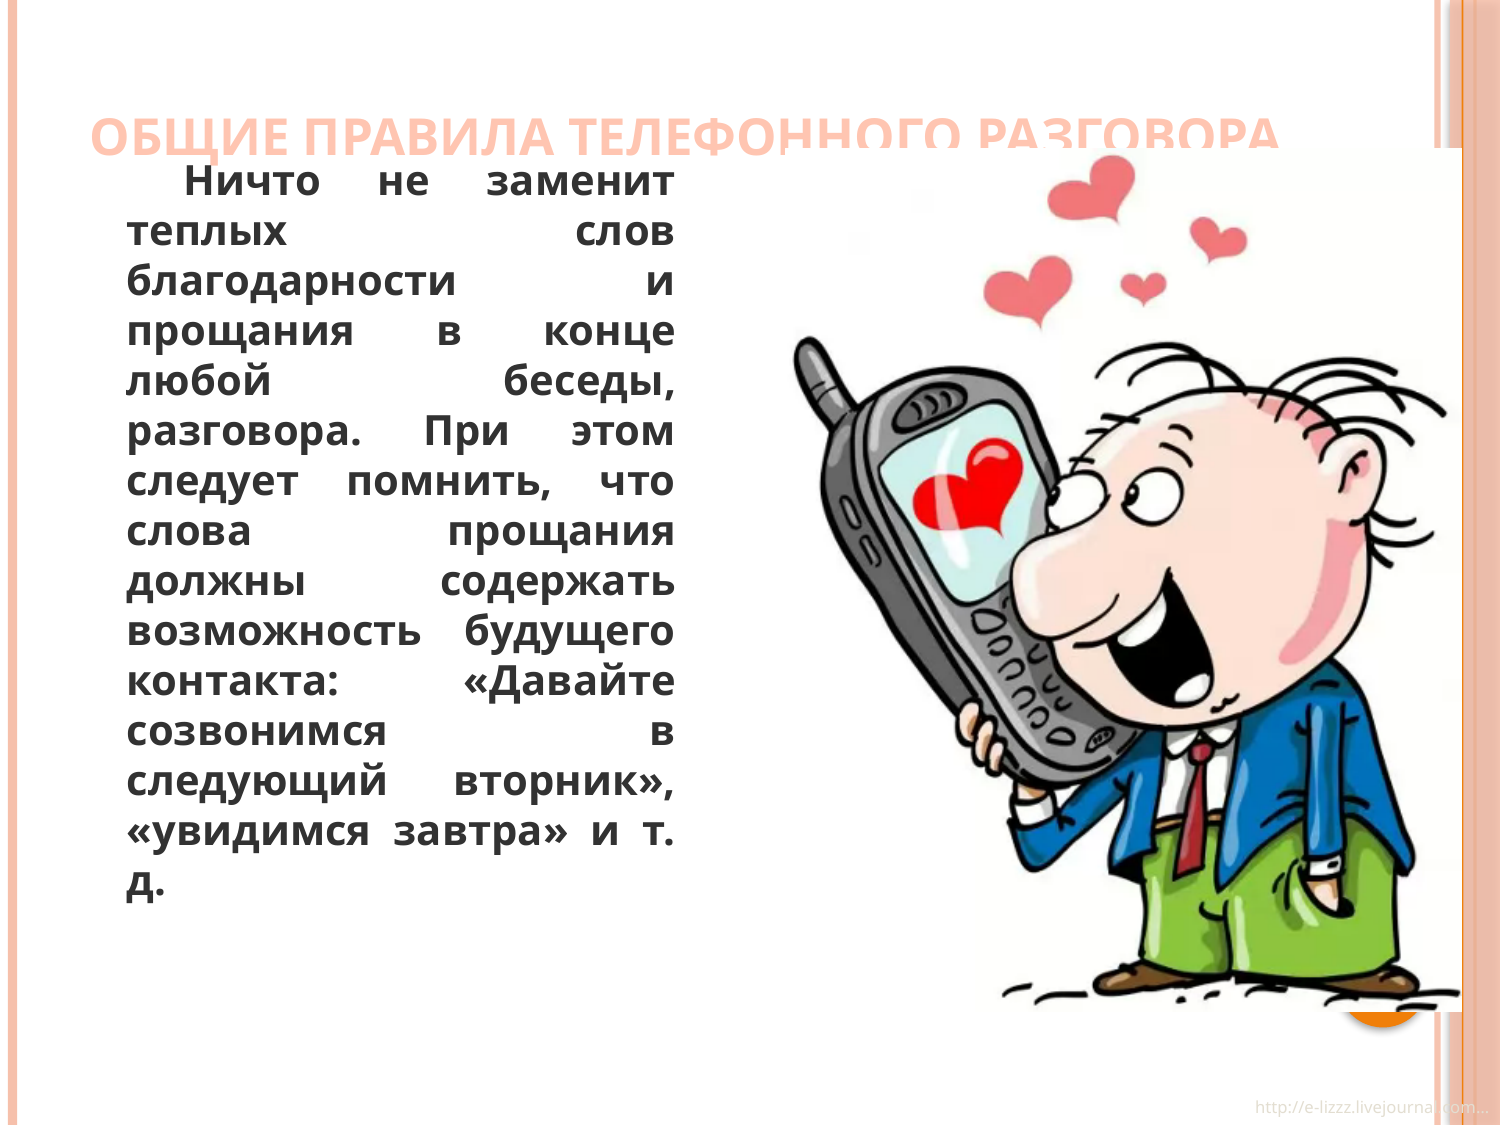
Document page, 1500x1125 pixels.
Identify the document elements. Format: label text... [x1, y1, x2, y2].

text_box http://e-lizzz.livejournal.com… [1240, 1089, 1500, 1125]
title Общие правила телефонного разговора [75, 45, 1300, 233]
text_box Ничто не заменит теплых слов благодарности и прощания в конце любой беседы, разговора. При этом следует помнить, что слова прощания должны содержать возможность будущего контакта: «Давайте созвонимся в следующий вторник», «увидимся завтра» и т. д. [112, 146, 691, 962]
picture [784, 148, 1463, 1012]
